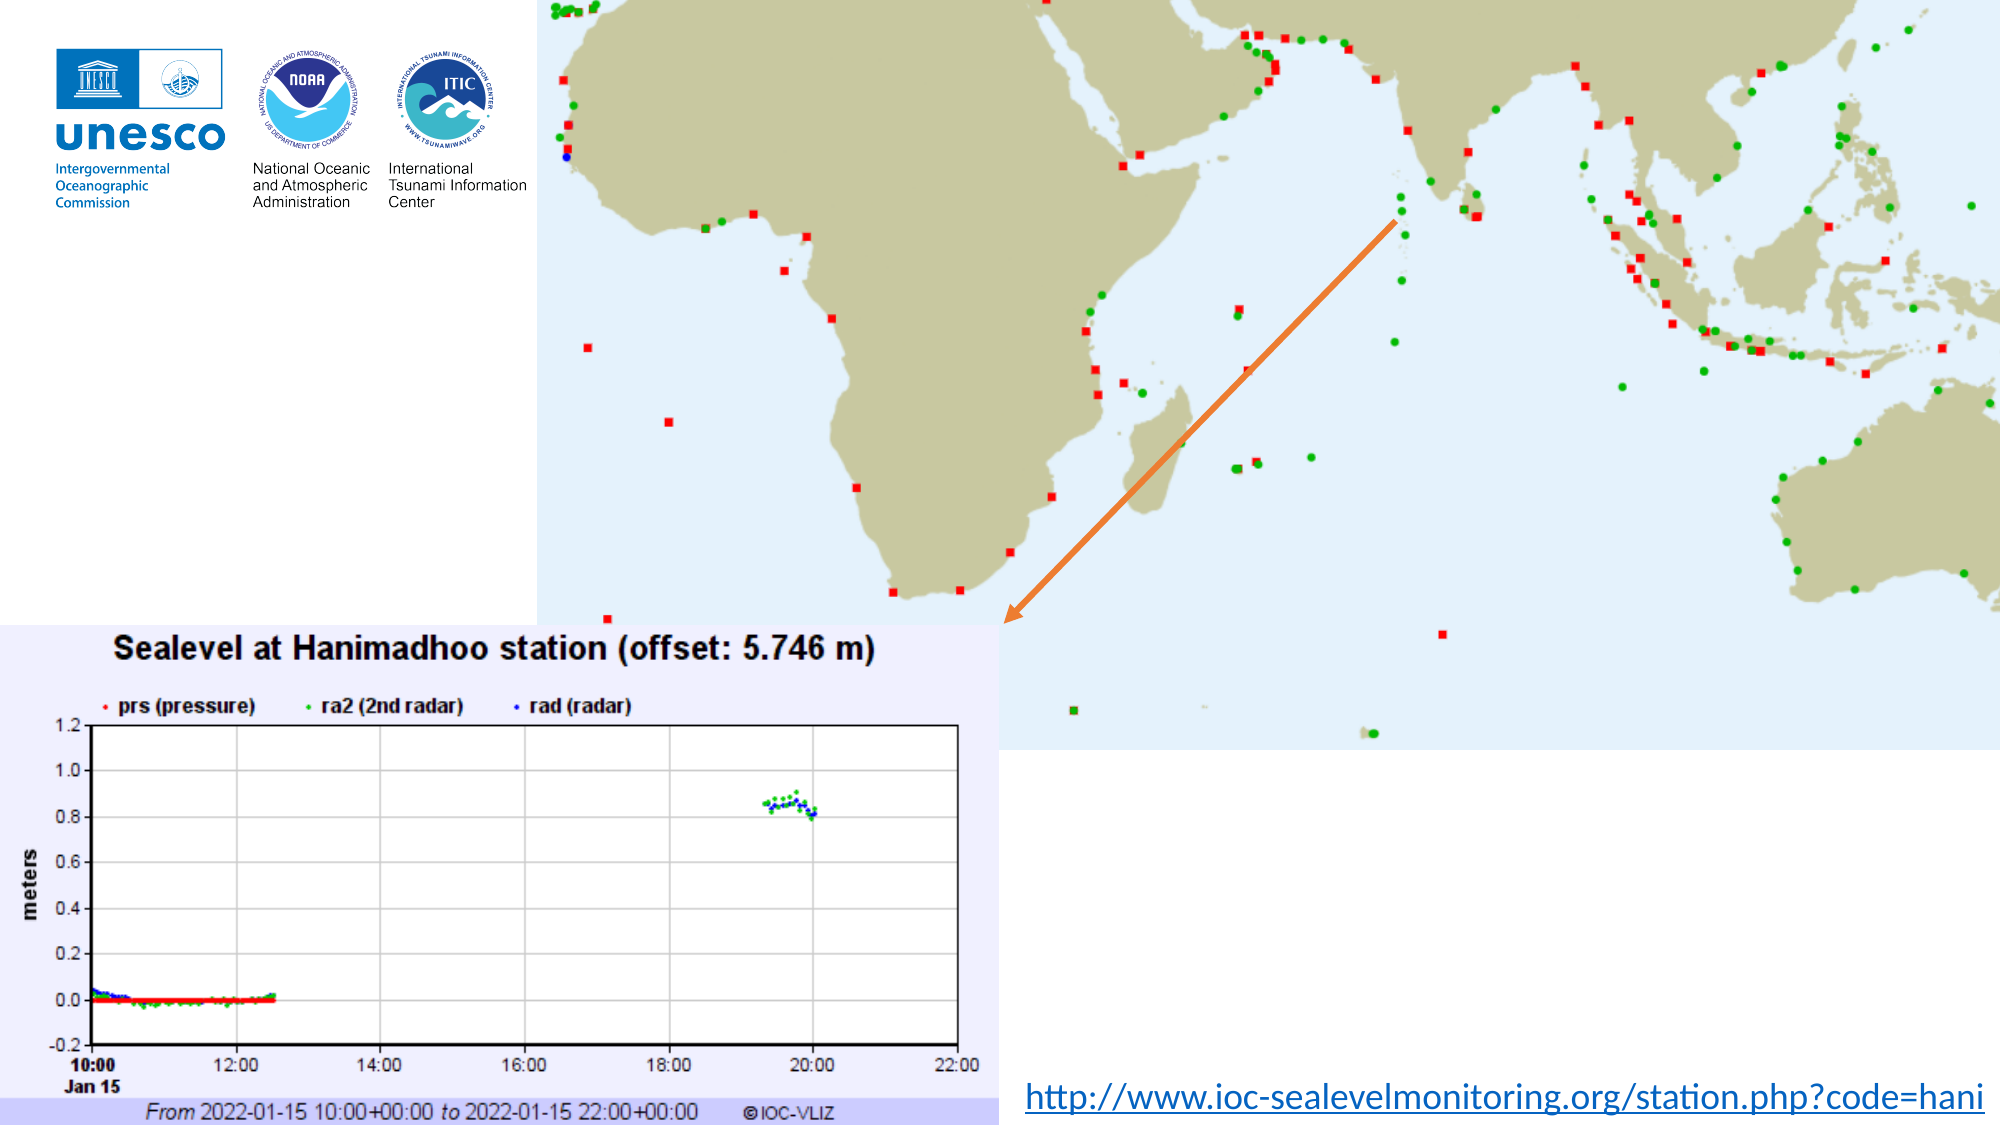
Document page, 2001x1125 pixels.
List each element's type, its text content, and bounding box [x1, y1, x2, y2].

picture [43, 35, 527, 221]
text_box http://www.ioc-sealevelmonitoring.org/station.php?code=hani [999, 1064, 2000, 1125]
picture [0, 0, 2000, 1125]
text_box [1003, 220, 1396, 624]
